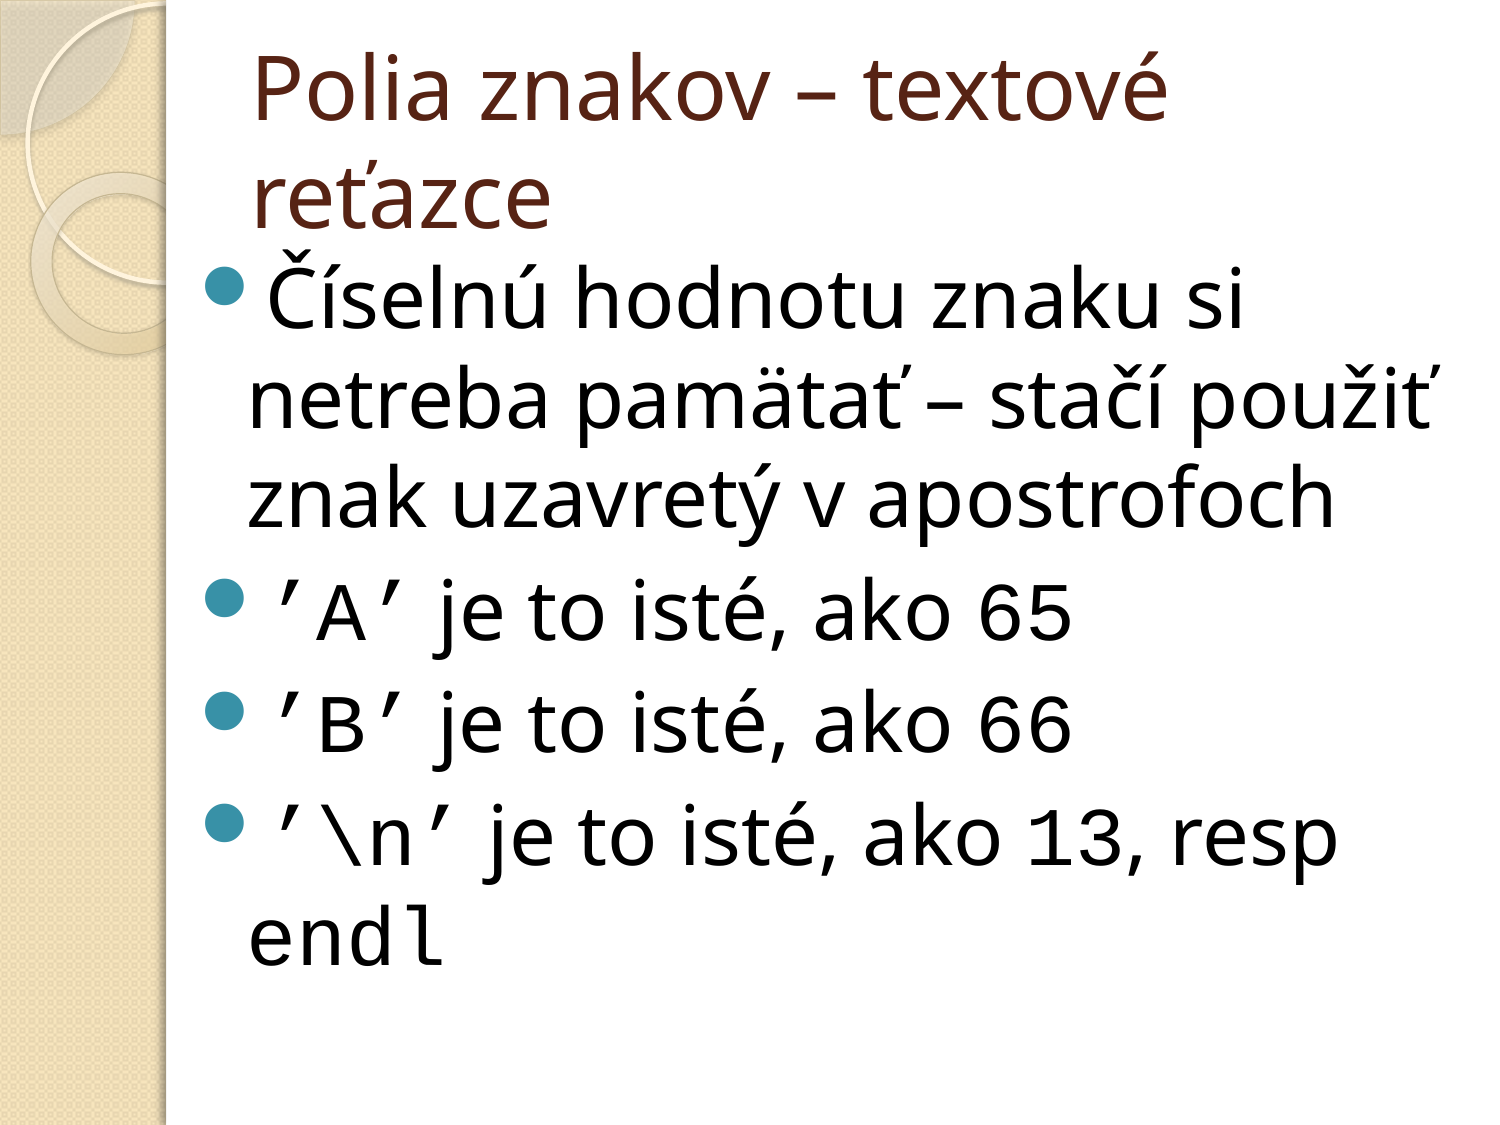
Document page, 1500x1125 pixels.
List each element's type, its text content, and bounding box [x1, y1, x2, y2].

title Polia znakov – textové reťazce [235, 45, 1466, 233]
list Číselnú hodnotu znaku si netreba pamätať – stačí použiť znak uzavretý v apostrofoch ’A’ je to isté, ako 65 ’B’ je to isté, ako 66 ’\n’ je to isté, ako 13, resp endl [171, 237, 1466, 1125]
